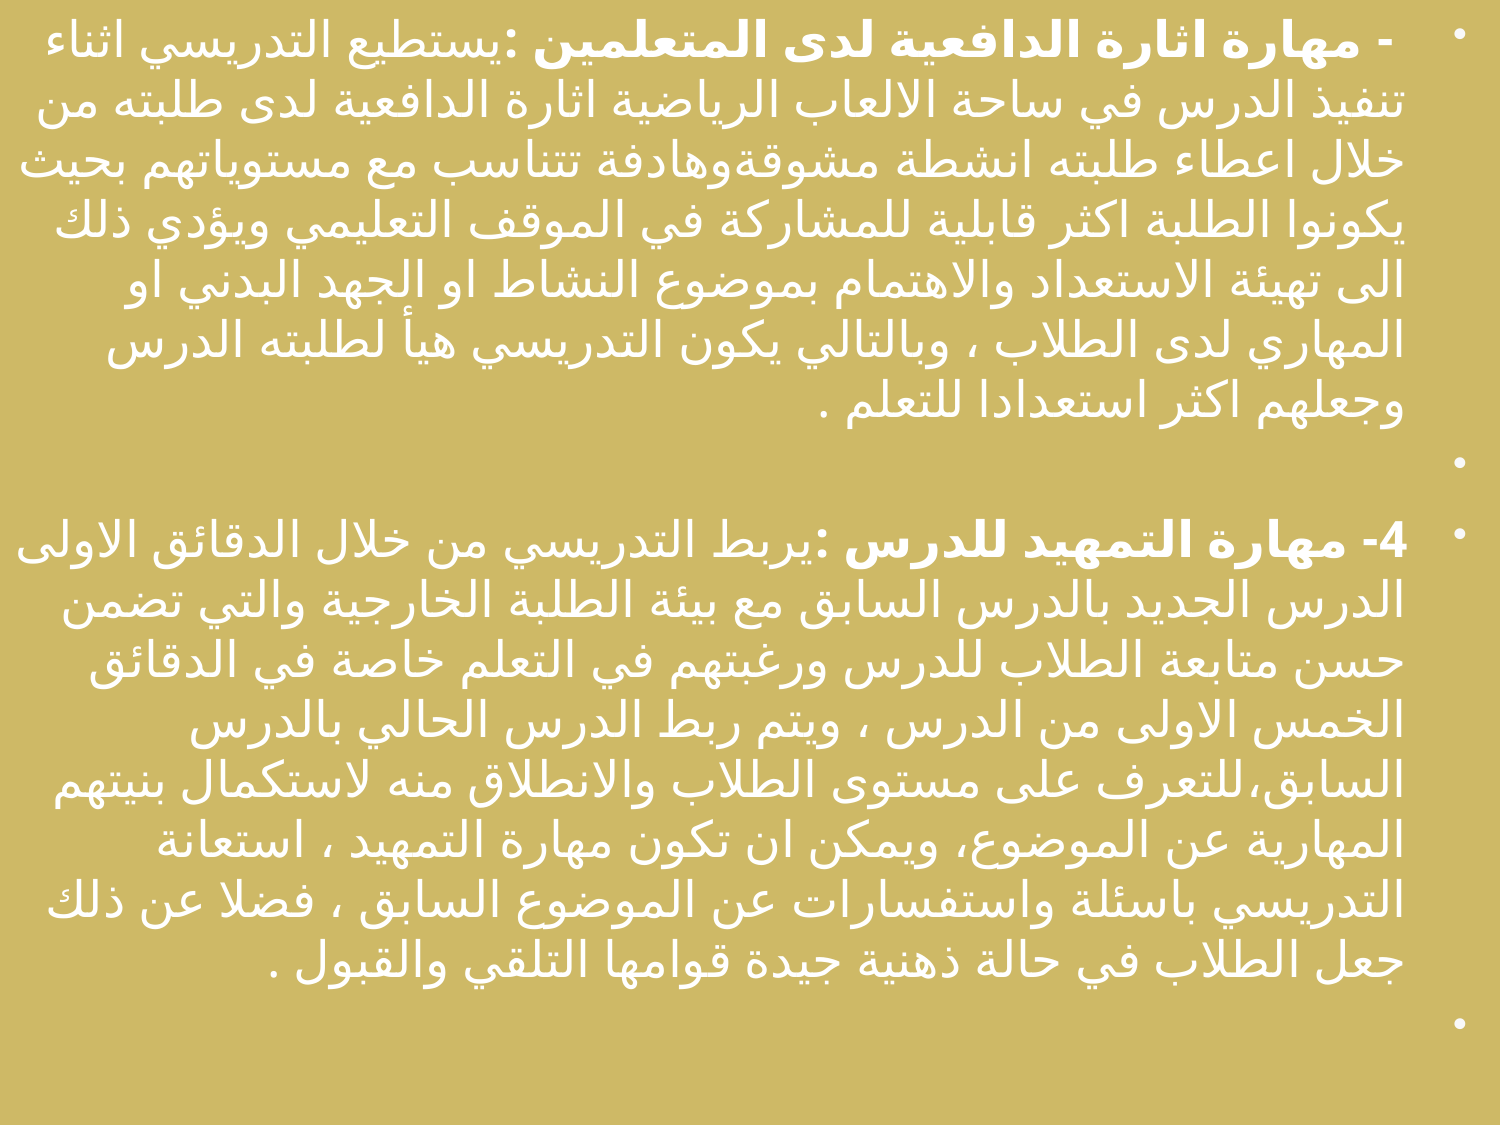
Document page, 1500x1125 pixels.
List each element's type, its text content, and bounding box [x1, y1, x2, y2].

list - مهارة اثارة الدافعية لدى المتعلمين :يستطيع التدريسي اثناء تنفيذ الدرس في ساحة الالعاب الرياضية اثارة الدافعية لدى طلبته من خلال اعطاء طلبته انشطة مشوقةوهادفة تتناسب مع مستوياتهم بحيث يكونوا الطلبة اكثر قابلية للمشاركة في الموقف التعليمي ويؤدي ذلك الى تهيئة الاستعداد والاهتمام بموضوع النشاط او الجهد البدني او المهاري لدى الطلاب ، وبالتالي يكون التدريسي هيأ لطلبته الدرس وجعلهم اكثر استعدادا للتعلم . 4- مهارة التمهيد للدرس :يربط التدريسي من خلال الدقائق الاولى الدرس الجديد بالدرس السابق مع بيئة الطلبة الخارجية والتي تضمن حسن متابعة الطلاب للدرس ورغبتهم في التعلم خاصة في الدقائق الخمس الاولى من الدرس ، ويتم ربط الدرس الحالي بالدرس السابق،للتعرف على مستوى الطلاب والانطلاق منه لاستكمال بنيتهم المهارية عن الموضوع، ويمكن ان تكون مهارة التمهيد ، استعانة التدريسي باسئلة واستفسارات عن الموضوع السابق ، فضلا عن ذلك جعل الطلاب في حالة ذهنية جيدة قوامها التلقي والقبول . [0, 0, 1500, 1125]
